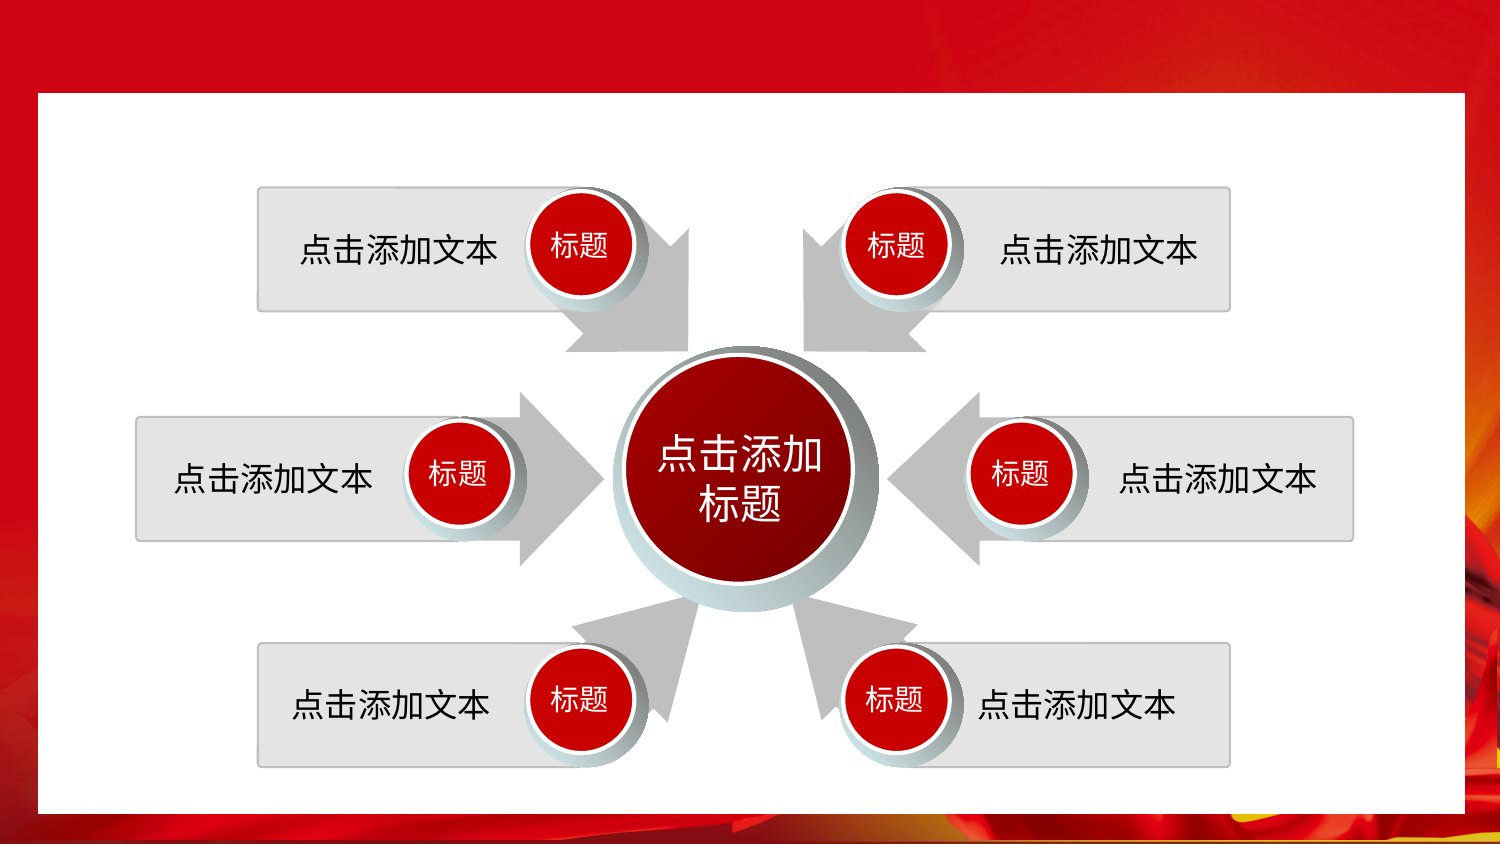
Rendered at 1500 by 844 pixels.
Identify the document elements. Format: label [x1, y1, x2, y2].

title [0, 45, 1294, 208]
text_box [257, 566, 708, 768]
picture [0, 0, 1500, 844]
text_box [136, 391, 605, 567]
text_box [613, 346, 879, 612]
text_box [764, 586, 1230, 768]
text_box [783, 187, 1230, 391]
text_box [257, 187, 728, 372]
text_box [886, 391, 1354, 567]
